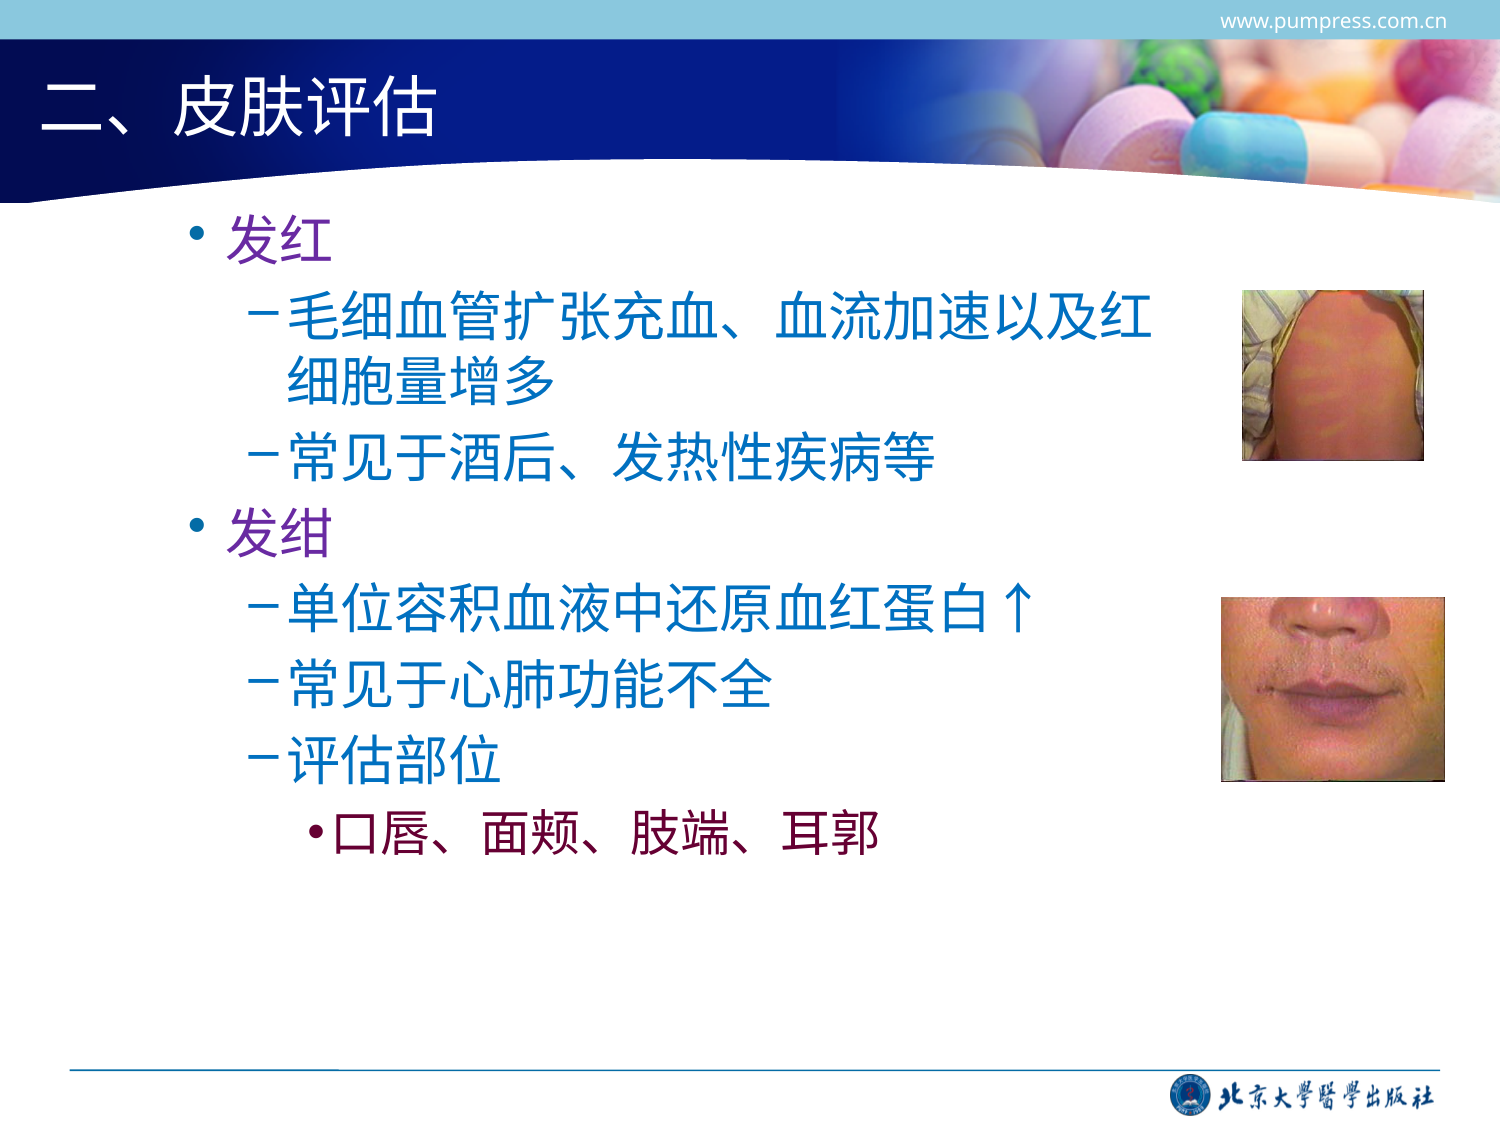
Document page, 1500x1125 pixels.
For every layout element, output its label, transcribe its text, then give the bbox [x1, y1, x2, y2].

title 二、皮肤评估 [23, 58, 1349, 152]
picture [0, 40, 1500, 203]
picture [1221, 597, 1445, 782]
picture [1241, 290, 1424, 461]
list 发红 毛细血管扩张充血、血流加速以及红细胞量增多 常见于酒后、发热性疾病等 发绀 单位容积血液中还原血红蛋白↑ 常见于心肺功能不全 评估部位 口唇、面颊、肢端、耳郭 [49, 198, 1184, 1026]
picture [1170, 1074, 1436, 1118]
slide_number www.pumpress.com.cn [1024, 0, 1463, 38]
